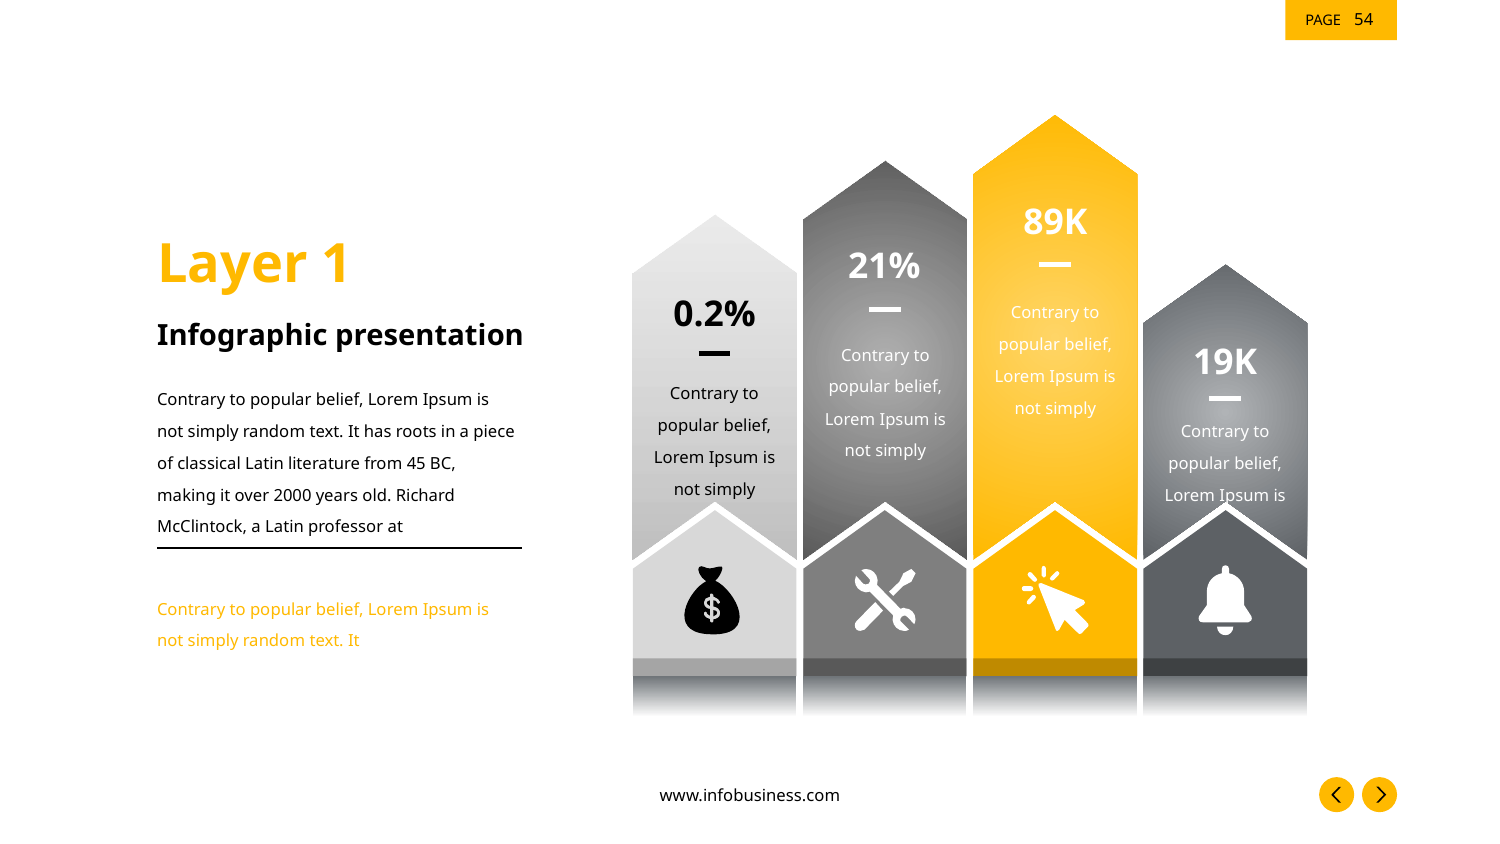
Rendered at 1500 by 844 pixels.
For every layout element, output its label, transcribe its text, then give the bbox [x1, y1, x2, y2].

text_box [803, 510, 967, 658]
text_box [1217, 626, 1234, 636]
footer www.infobusiness.com [630, 772, 870, 818]
text_box [1049, 571, 1060, 581]
text_box Contrary to popular belief, Lorem Ipsum is not simply [809, 326, 962, 440]
text_box [802, 676, 967, 717]
text_box Layer 1 Infographic presentation [145, 232, 643, 339]
text_box [1038, 583, 1089, 635]
text_box [684, 566, 740, 635]
text_box [632, 214, 797, 560]
text_box 21% [814, 237, 955, 292]
text_box [632, 676, 797, 717]
text_box 89K [985, 193, 1126, 249]
text_box Contrary to popular belief, Lorem Ipsum is not simply random text. It [145, 580, 528, 643]
text_box [973, 658, 1138, 676]
text_box 19K [1155, 333, 1296, 389]
text_box 0.2% [644, 285, 785, 341]
text_box [1143, 510, 1308, 658]
text_box [1143, 676, 1308, 717]
text_box [1021, 586, 1034, 592]
slide_number ‹#› [1342, 8, 1401, 32]
text_box Contrary to popular belief, Lorem Ipsum is not simply [638, 365, 791, 478]
text_box [1027, 572, 1038, 582]
text_box [973, 115, 1138, 560]
text_box [1143, 658, 1308, 676]
text_box [1143, 264, 1308, 560]
text_box [973, 676, 1138, 717]
text_box [973, 510, 1138, 658]
text_box [632, 510, 797, 658]
text_box [854, 568, 916, 631]
text_box Contrary to popular belief, Lorem Ipsum is not simply [979, 284, 1132, 398]
text_box [803, 658, 967, 676]
text_box Contrary to popular belief, Lorem Ipsum is [1149, 403, 1302, 491]
text_box [1041, 565, 1046, 578]
text_box [632, 658, 797, 676]
text_box [1026, 594, 1037, 605]
text_box [803, 160, 967, 560]
text_box Contrary to popular belief, Lorem Ipsum is not simply random text. It has roots in a piece of classical Latin literature from 45 BC, making it over 2000 years old. Richard McClintock, a Latin professor at [145, 371, 528, 509]
text_box [1198, 565, 1252, 623]
